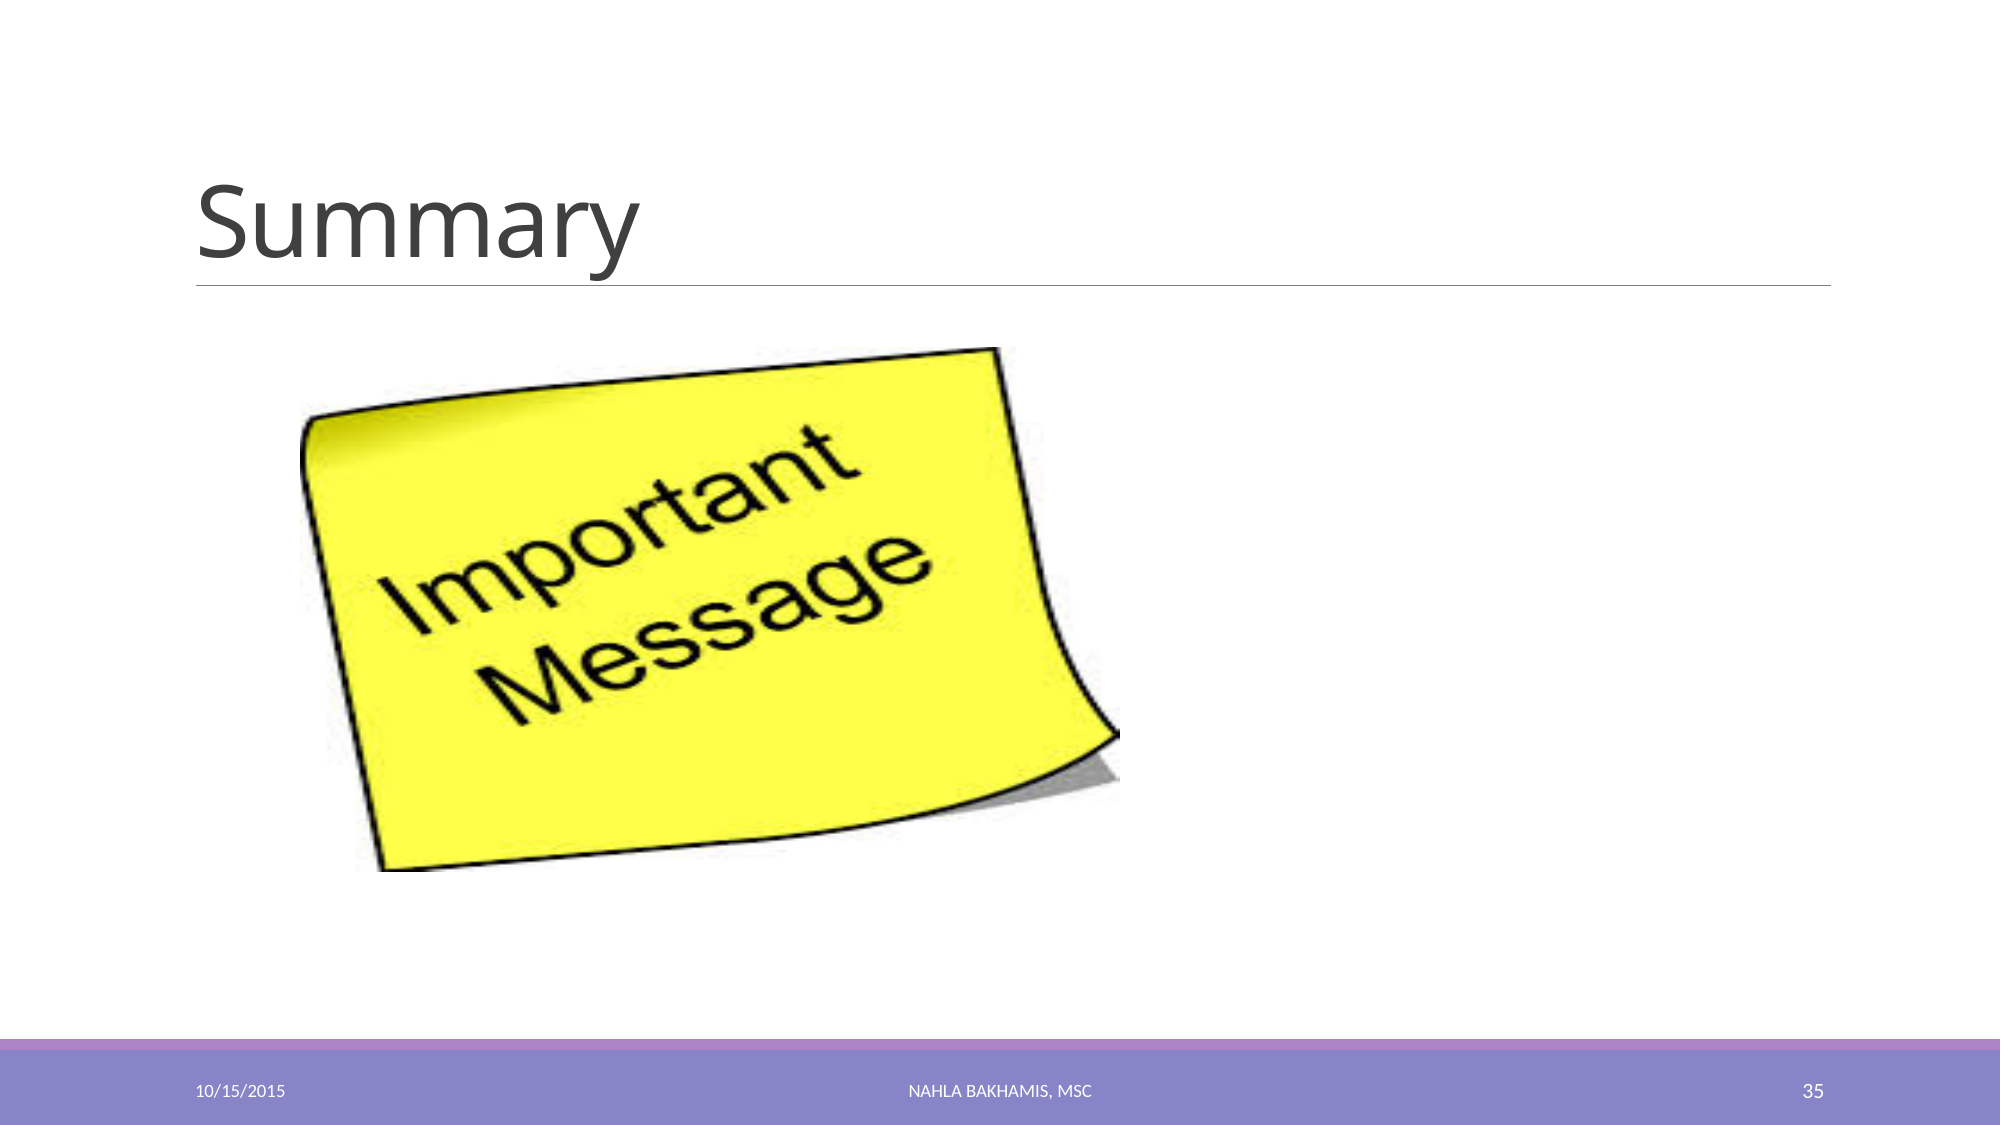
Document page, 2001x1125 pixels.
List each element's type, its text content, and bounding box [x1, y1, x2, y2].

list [299, 347, 1120, 872]
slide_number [180, 1059, 586, 1120]
title Summary [180, 47, 1830, 285]
slide_number 35 [1624, 1059, 1840, 1120]
footer NAHLA BAKHAMIS, MSc [604, 1059, 1396, 1120]
